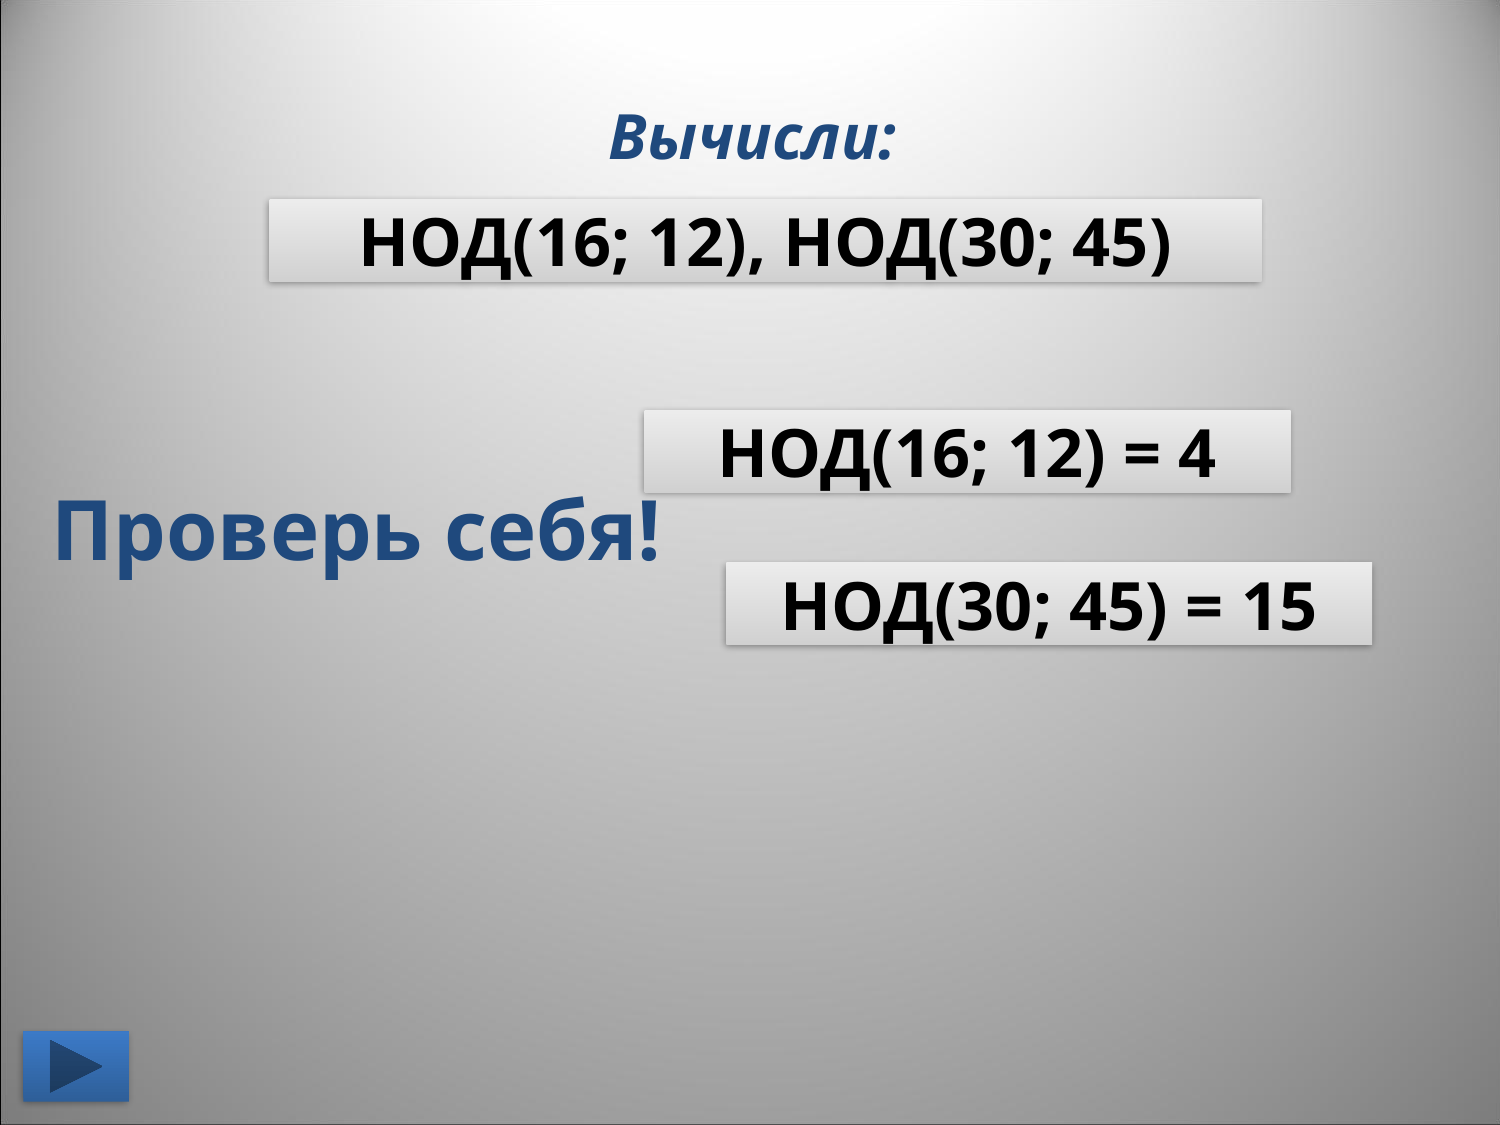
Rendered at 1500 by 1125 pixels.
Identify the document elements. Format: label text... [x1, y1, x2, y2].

text_box НОД(30; 45) = 15 [726, 562, 1373, 645]
text_box НОД(16; 12), НОД(30; 45) [269, 198, 1262, 282]
picture [0, 0, 1500, 1125]
text_box [23, 1031, 129, 1102]
text_box Проверь себя! [35, 433, 679, 622]
text_box Вычисли: [593, 90, 912, 180]
text_box НОД(16; 12) = 4 [644, 409, 1291, 493]
title [23, 34, 1449, 223]
